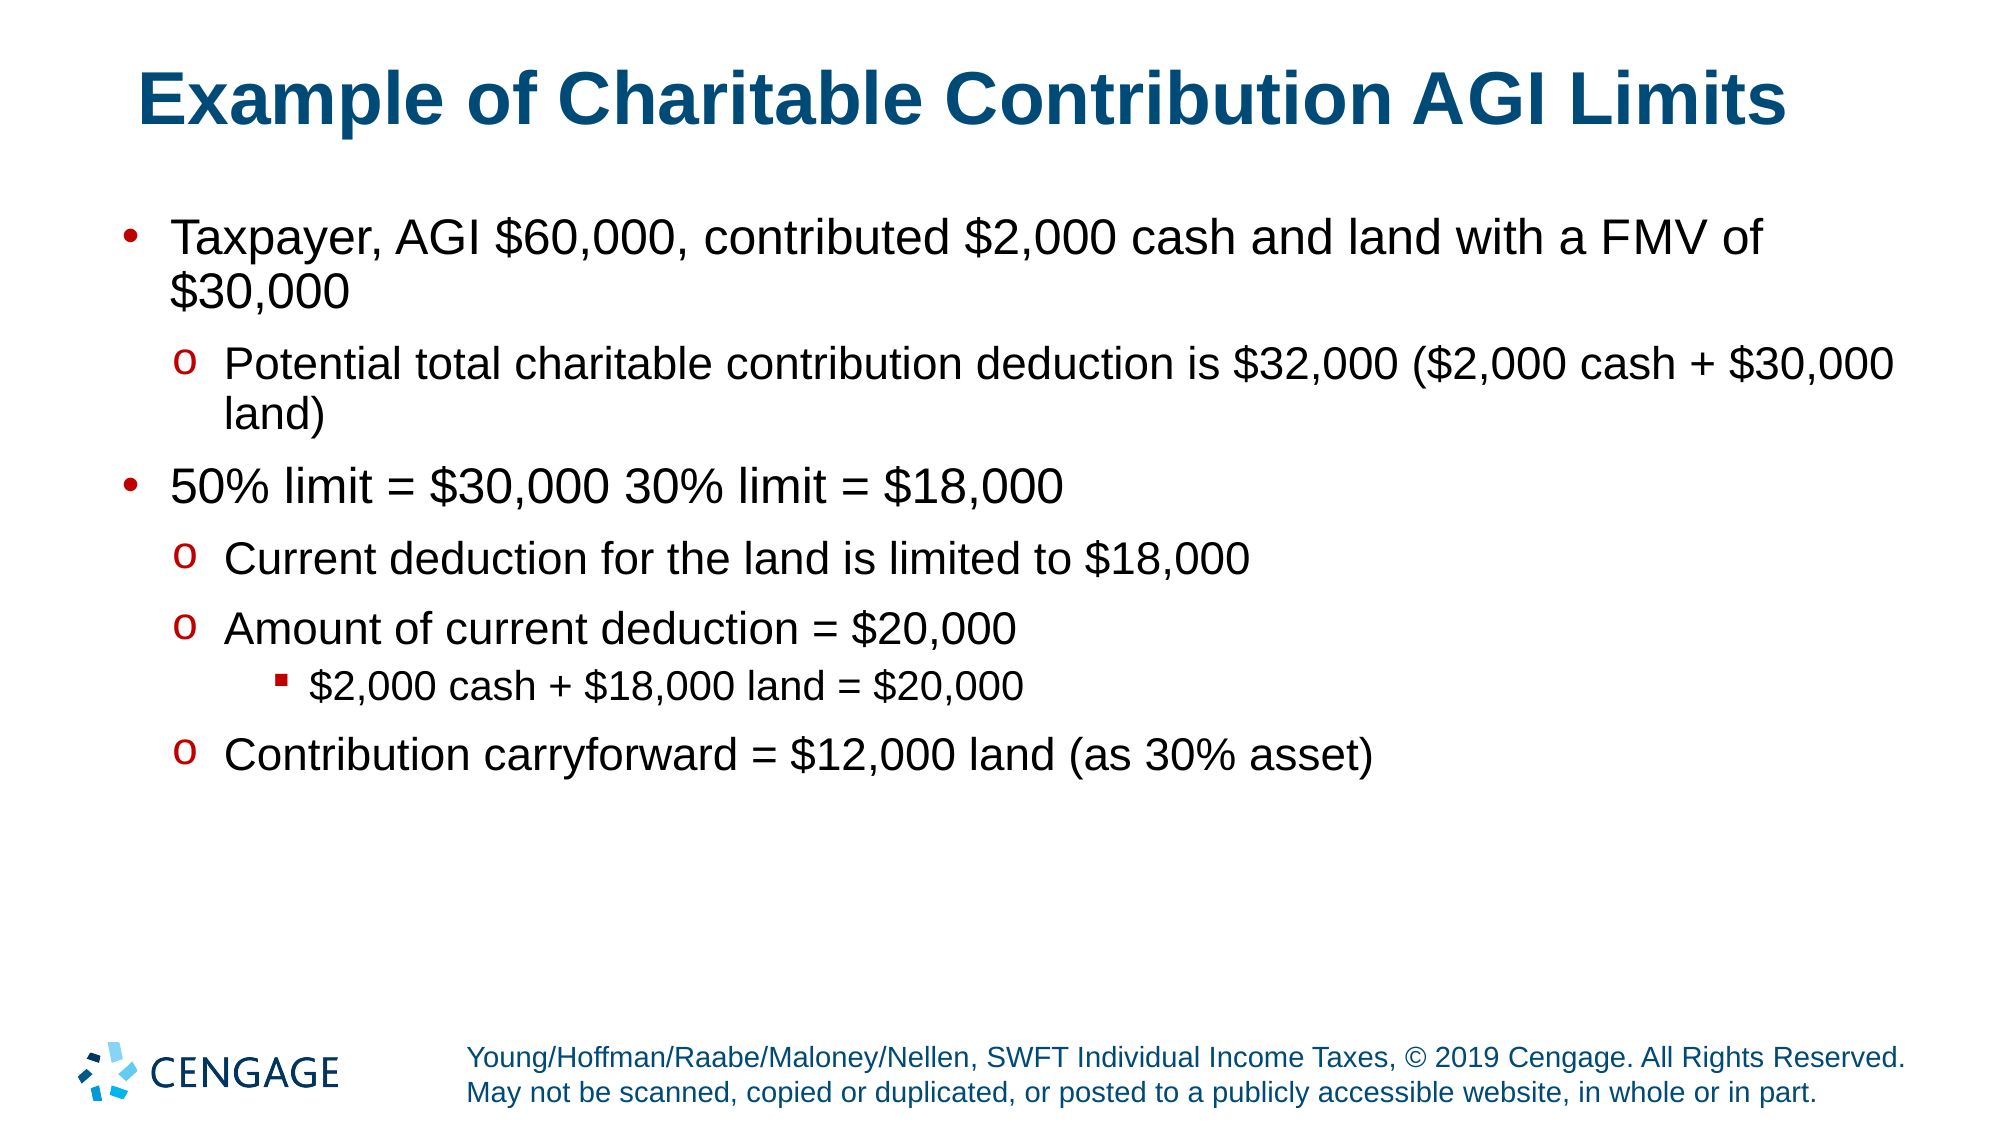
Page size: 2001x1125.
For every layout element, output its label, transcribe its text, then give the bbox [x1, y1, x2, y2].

picture [78, 1042, 338, 1101]
title Example of Charitable Contribution A G I Limits [137, 59, 1863, 171]
list Taxpayer, AGI $60,000, contributed $2,000 cash and land with a F M V of $30,000 Potential total charitable contribution deduction is $32,000 ($2,000 cash + $30,000 land) 50% limit = $30,000 30% limit = $18,000 Current deduction for the land is limited to $18,000 Amount of current deduction = $20,000 $2,000 cash + $18,000 land = $20,000 Contribution carryforward = $12,000 land (as 30% asset) [121, 211, 1911, 794]
